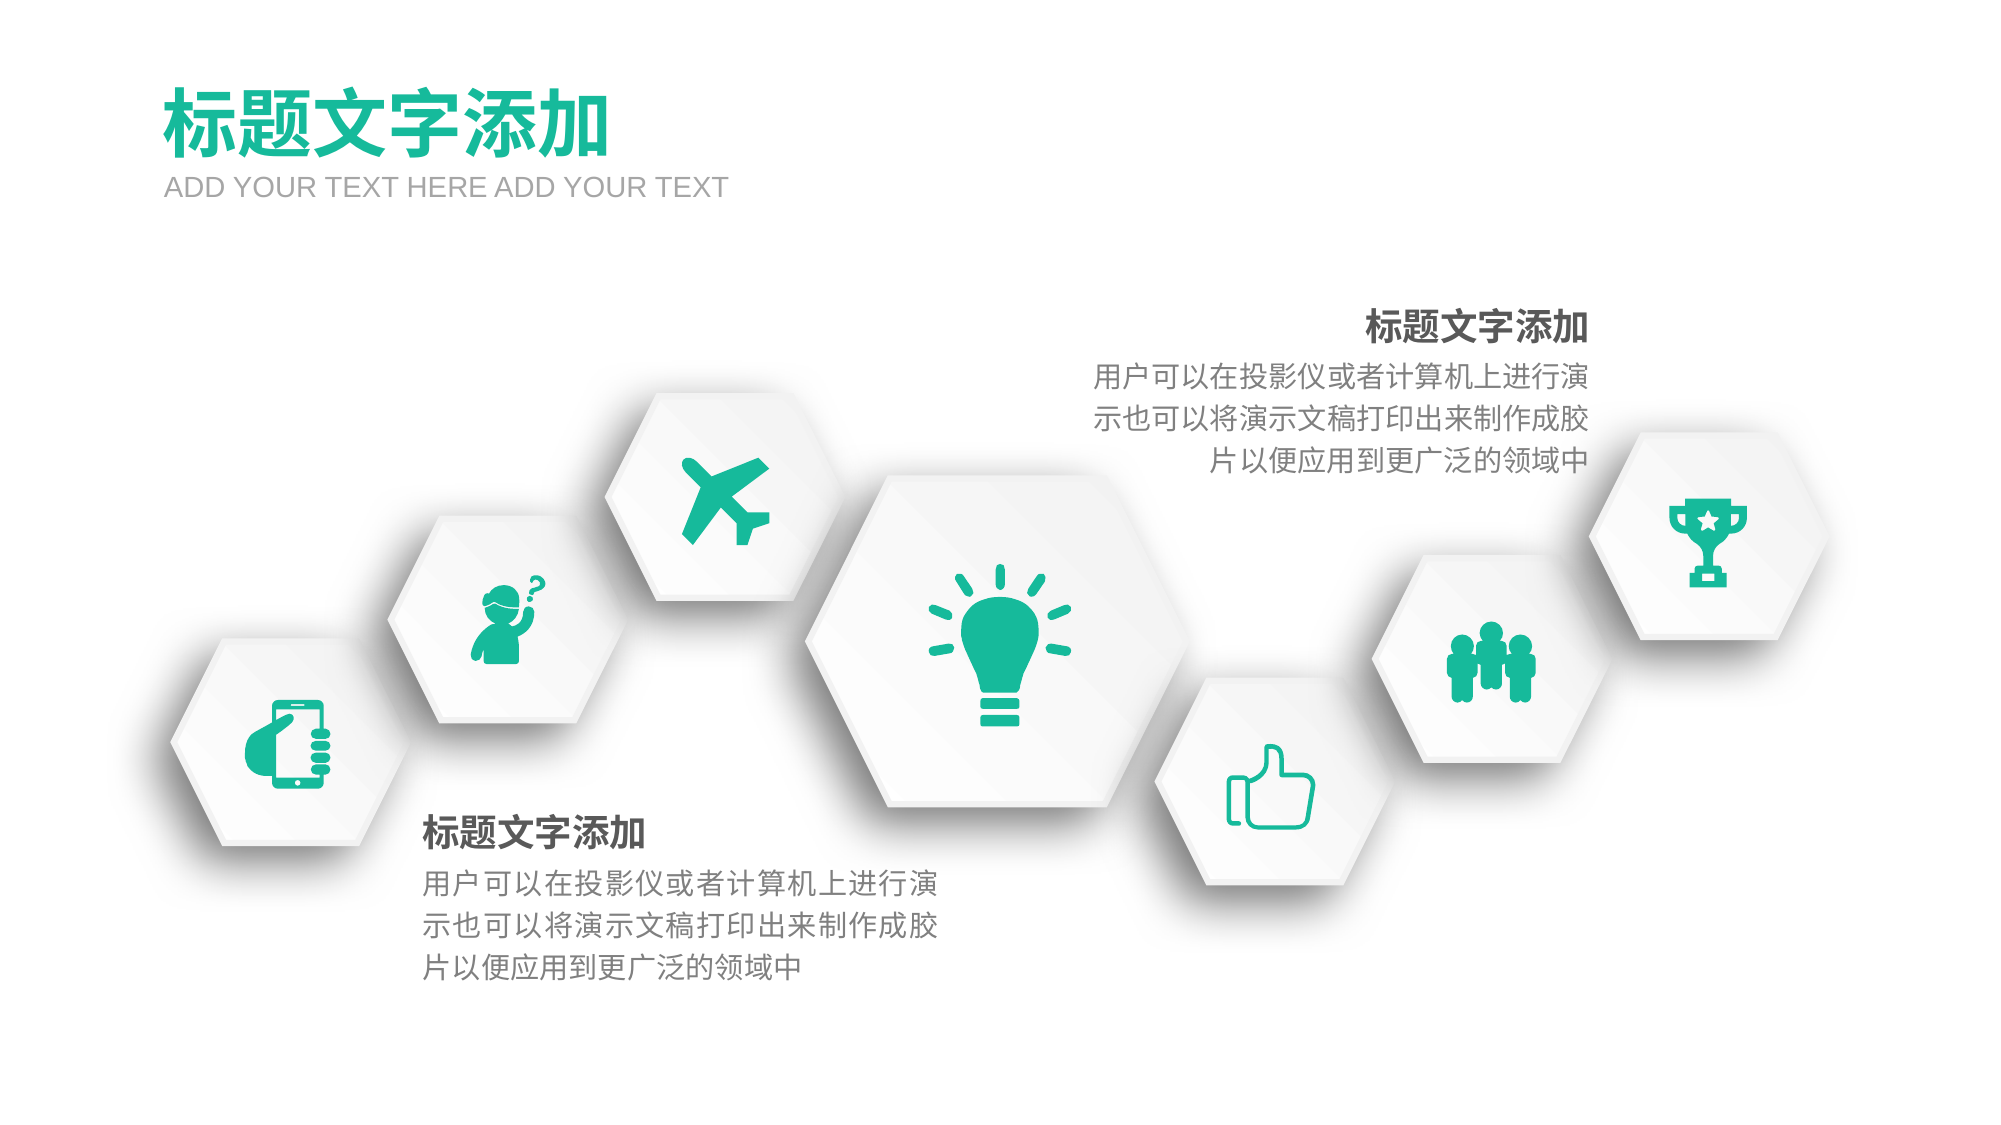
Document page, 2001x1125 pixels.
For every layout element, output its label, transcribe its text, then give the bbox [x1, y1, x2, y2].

text_box [927, 642, 956, 657]
text_box [807, 477, 1188, 806]
text_box [979, 713, 1021, 728]
text_box [927, 603, 954, 621]
text_box [1373, 557, 1603, 761]
text_box ADD YOUR TEXT HERE ADD YOUR TEXT [149, 160, 745, 211]
text_box [680, 456, 771, 547]
text_box [1225, 742, 1317, 831]
text_box [469, 584, 536, 666]
text_box [979, 697, 1021, 710]
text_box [1059, 286, 1605, 487]
text_box [1046, 603, 1072, 621]
text_box [1156, 679, 1386, 884]
text_box [994, 562, 1006, 592]
text_box [960, 595, 1040, 694]
text_box [1445, 620, 1537, 704]
text_box 标题文字添加 [148, 69, 628, 175]
text_box [1044, 642, 1073, 657]
text_box [243, 698, 332, 790]
text_box [1668, 497, 1748, 589]
text_box [525, 574, 547, 604]
text_box [1591, 434, 1828, 639]
text_box [389, 517, 619, 722]
text_box [1025, 572, 1047, 598]
text_box [953, 572, 975, 598]
text_box [606, 395, 838, 599]
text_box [407, 792, 954, 994]
text_box [172, 640, 401, 844]
